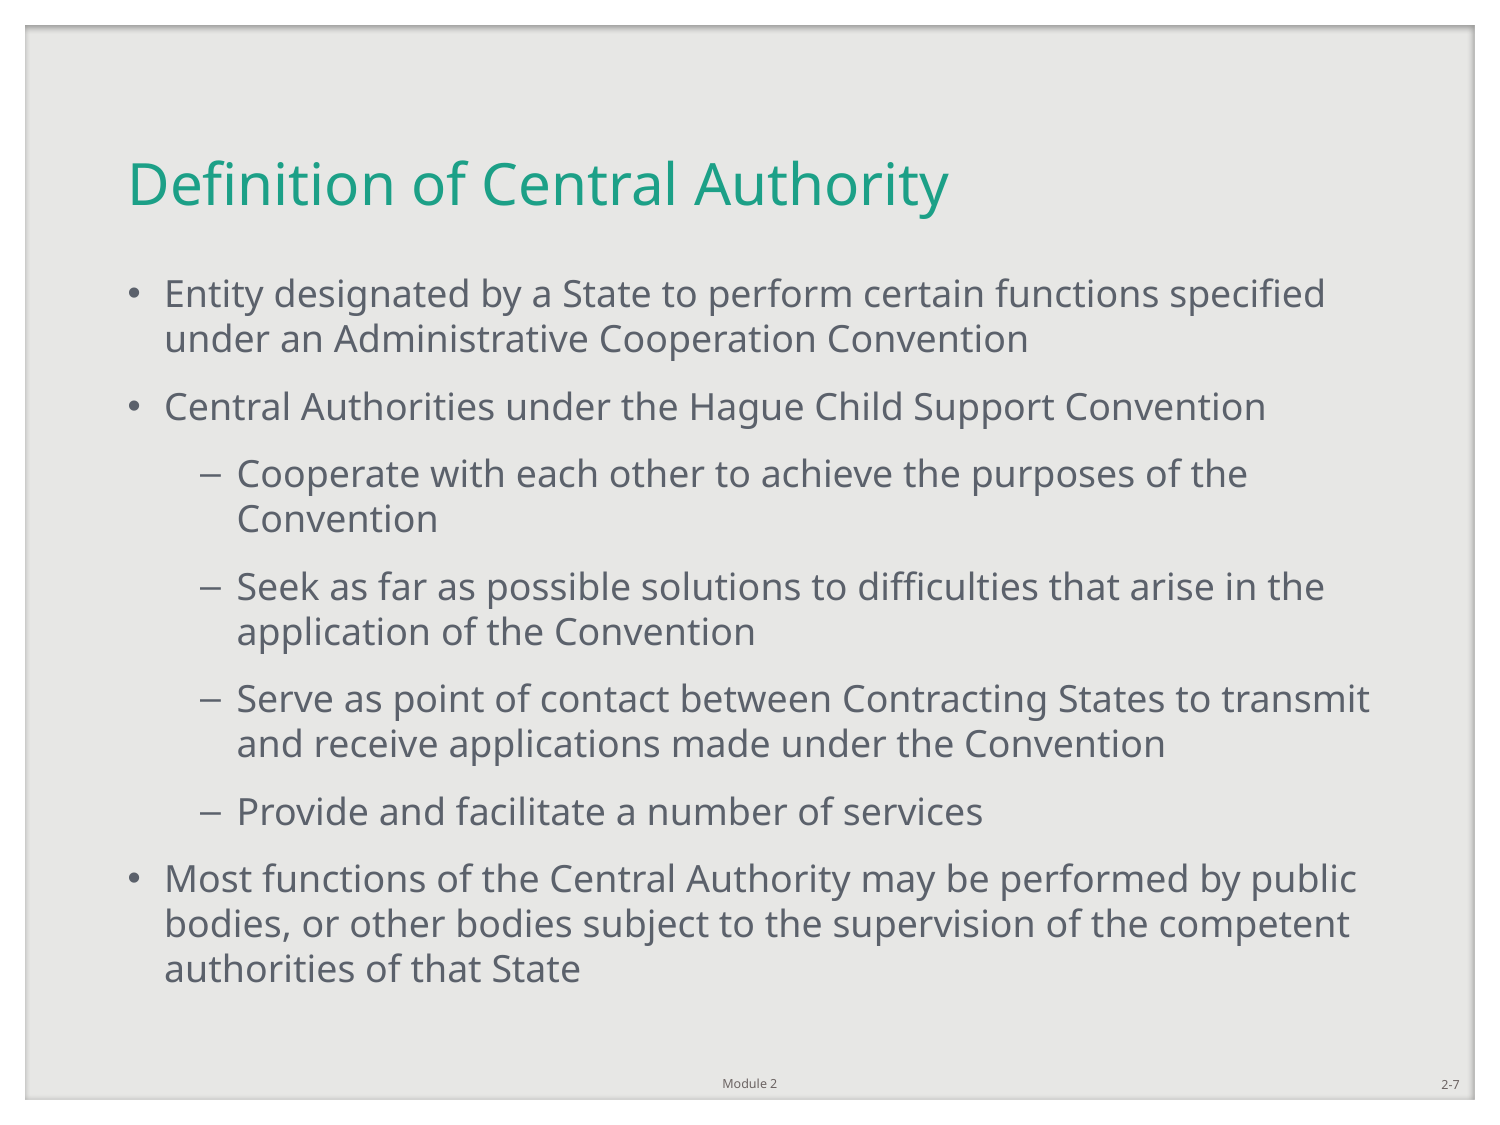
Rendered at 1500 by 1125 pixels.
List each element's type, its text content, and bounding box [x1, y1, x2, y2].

slide_number 2-7 [1125, 1069, 1475, 1100]
footer Module 2 [512, 1069, 988, 1100]
title Definition of Central Authority [112, 139, 1388, 225]
list Entity designated by a State to perform certain functions specified under an Administrative Cooperation Convention Central Authorities under the Hague Child Support Convention Cooperate with each other to achieve the purposes of the Convention Seek as far as possible solutions to difficulties that arise in the application of the Convention Serve as point of contact between Contracting States to transmit and receive applications made under the Convention Provide and facilitate a number of services Most functions of the Central Authority may be performed by public bodies, or other bodies subject to the supervision of the competent authorities of that State [112, 262, 1388, 1013]
